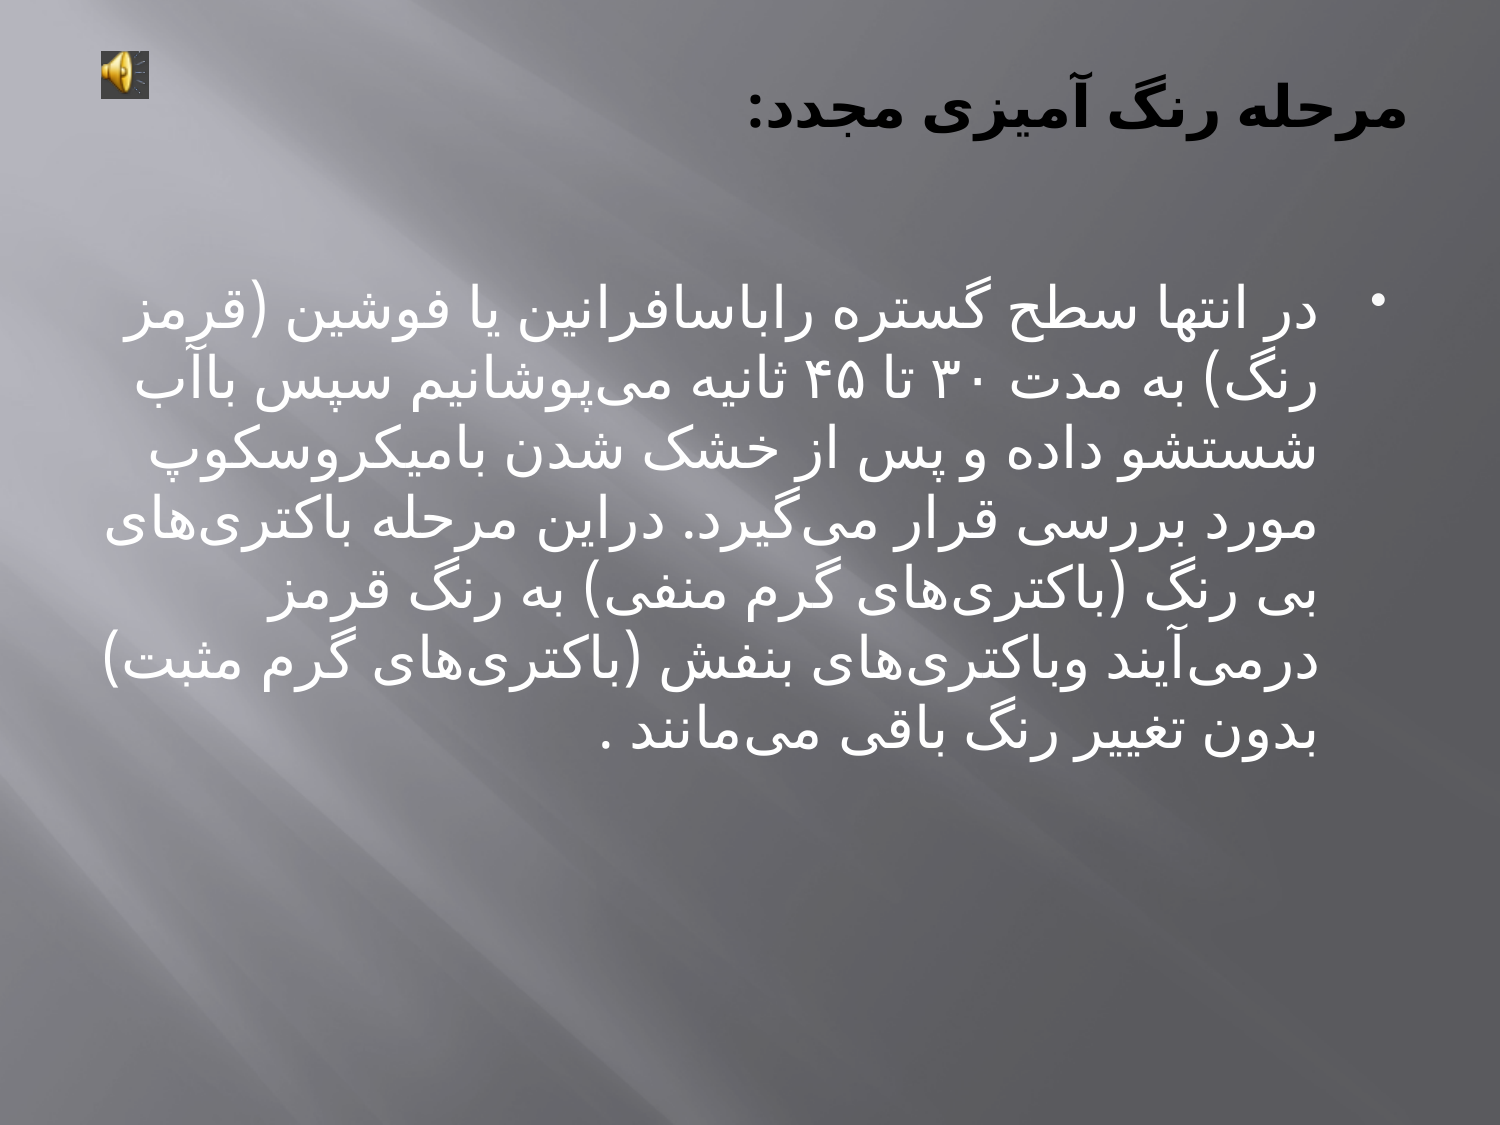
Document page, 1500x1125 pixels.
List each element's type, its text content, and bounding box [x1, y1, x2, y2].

title مرحله رنگ آمیزی مجدد: [75, 45, 1425, 233]
picture [99, 49, 151, 101]
list در انتها سطح گستره راباسافرانین یا فوشین (قرمز رنگ) به مدت ۳۰ تا ۴۵ ثانیه می‌پوشانیم سپس باآب شستشو داده و پس از خشک شدن بامیکروسکوپ مورد بررسی قرار می‌گیرد. دراین مرحله باکتری‌های بی رنگ (باکتری‌های گرم منفی) به رنگ قرمز درمی‌آیند وباکتری‌های بنفش (باکتری‌های گرم مثبت) بدون تغییر رنگ باقی می‌مانند . [75, 262, 1425, 1035]
